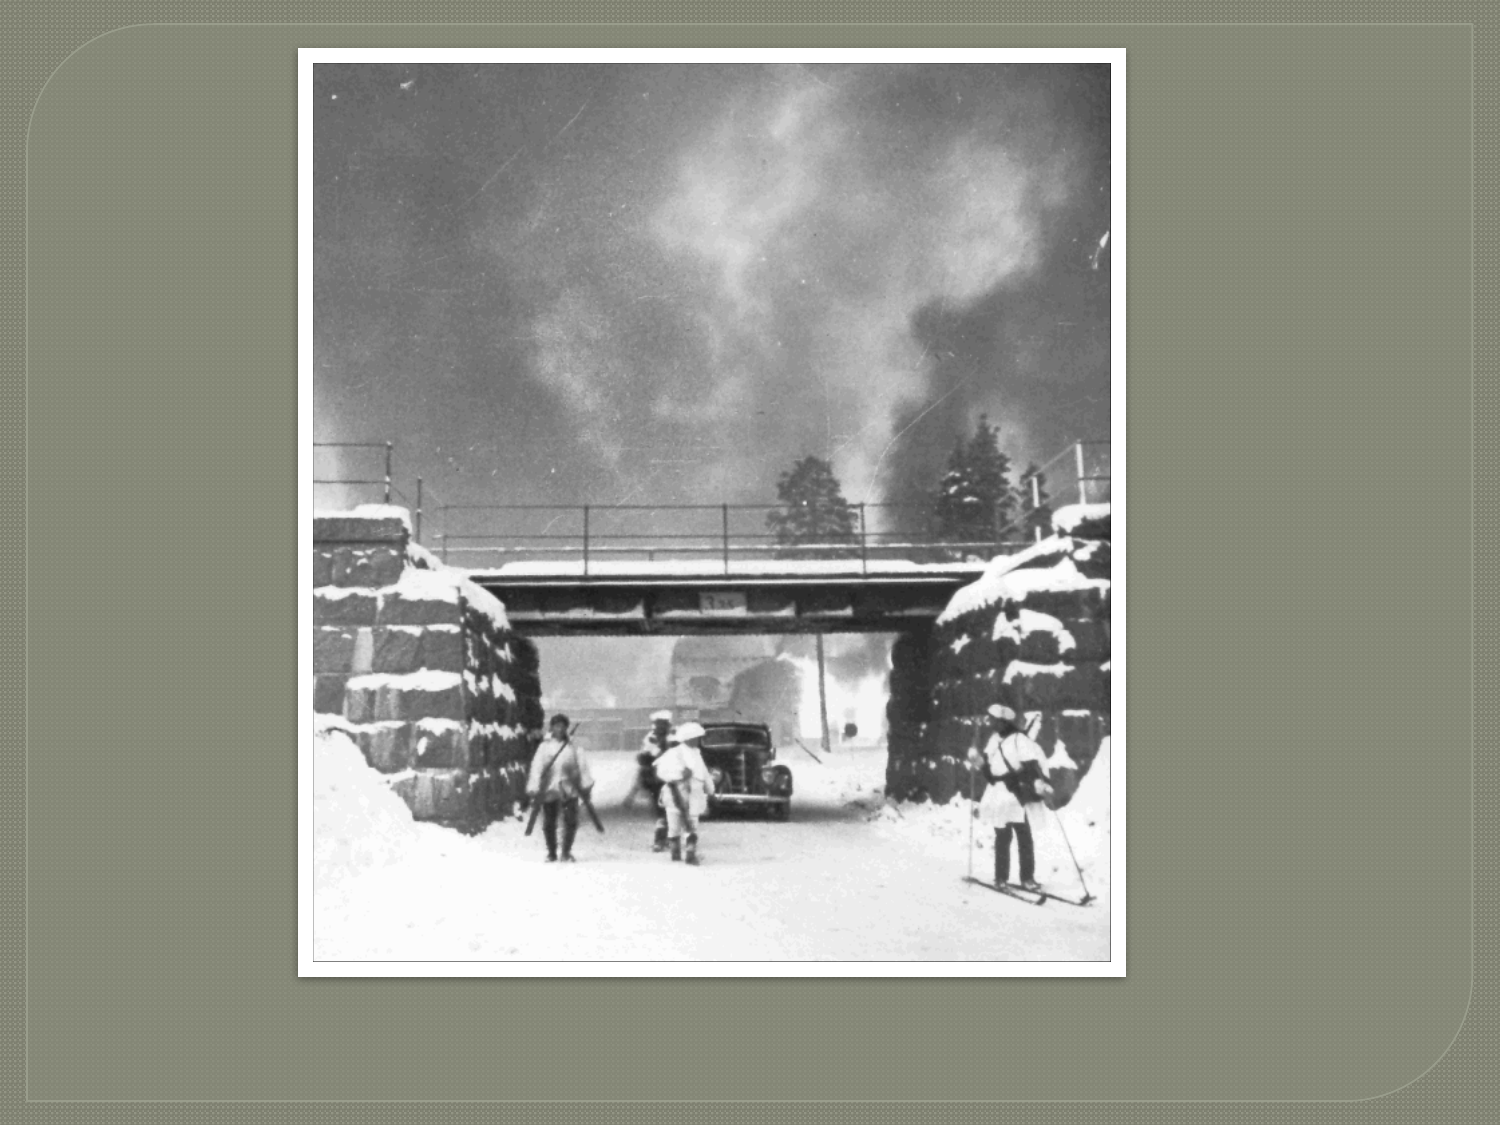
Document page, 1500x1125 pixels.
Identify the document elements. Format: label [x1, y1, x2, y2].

picture [312, 62, 1112, 963]
